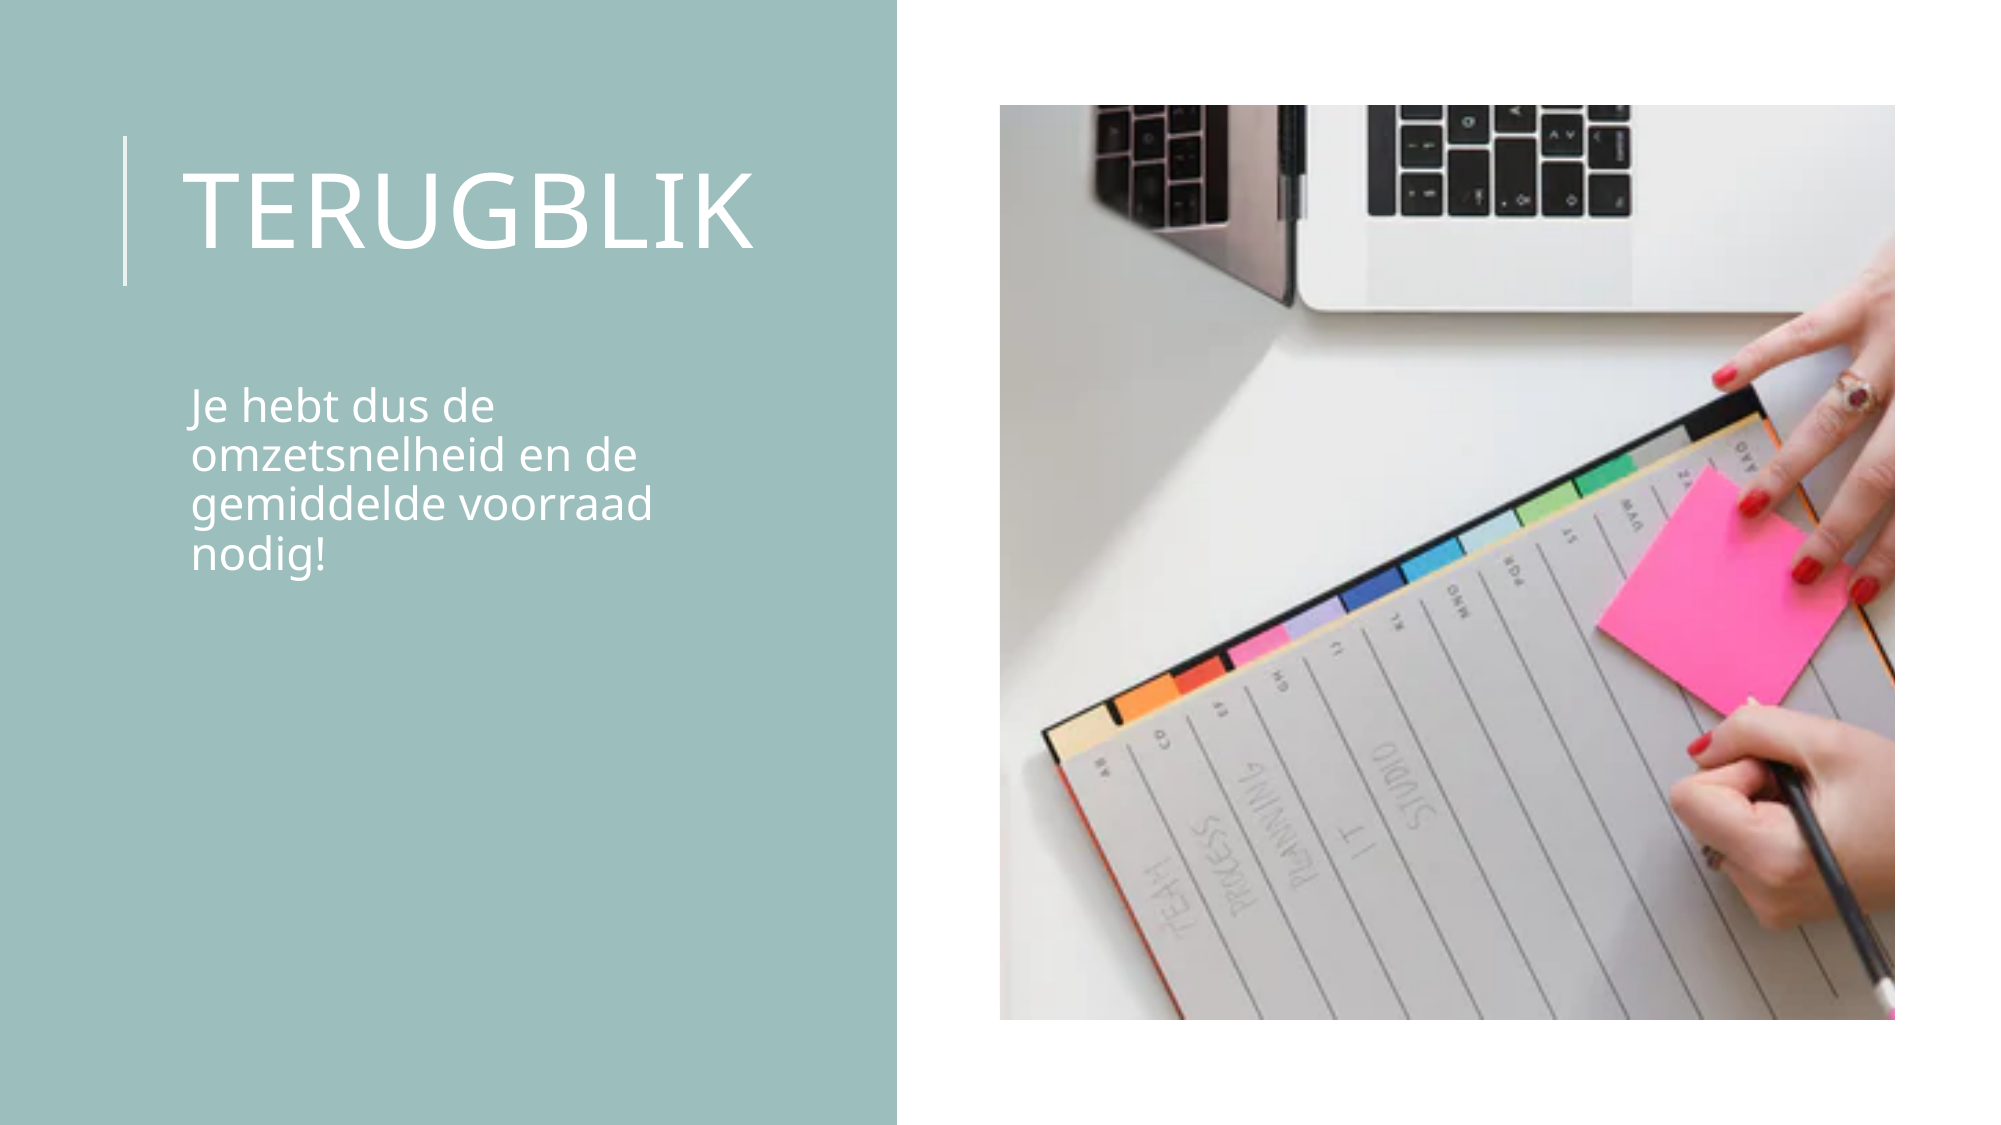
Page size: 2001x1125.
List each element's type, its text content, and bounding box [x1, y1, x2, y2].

text_box [0, 0, 898, 1125]
list Je hebt dus de omzetsnelheid en de gemiddelde voorraad nodig! [168, 375, 790, 1020]
title Terugblik [168, 96, 788, 342]
picture [999, 104, 1896, 1021]
